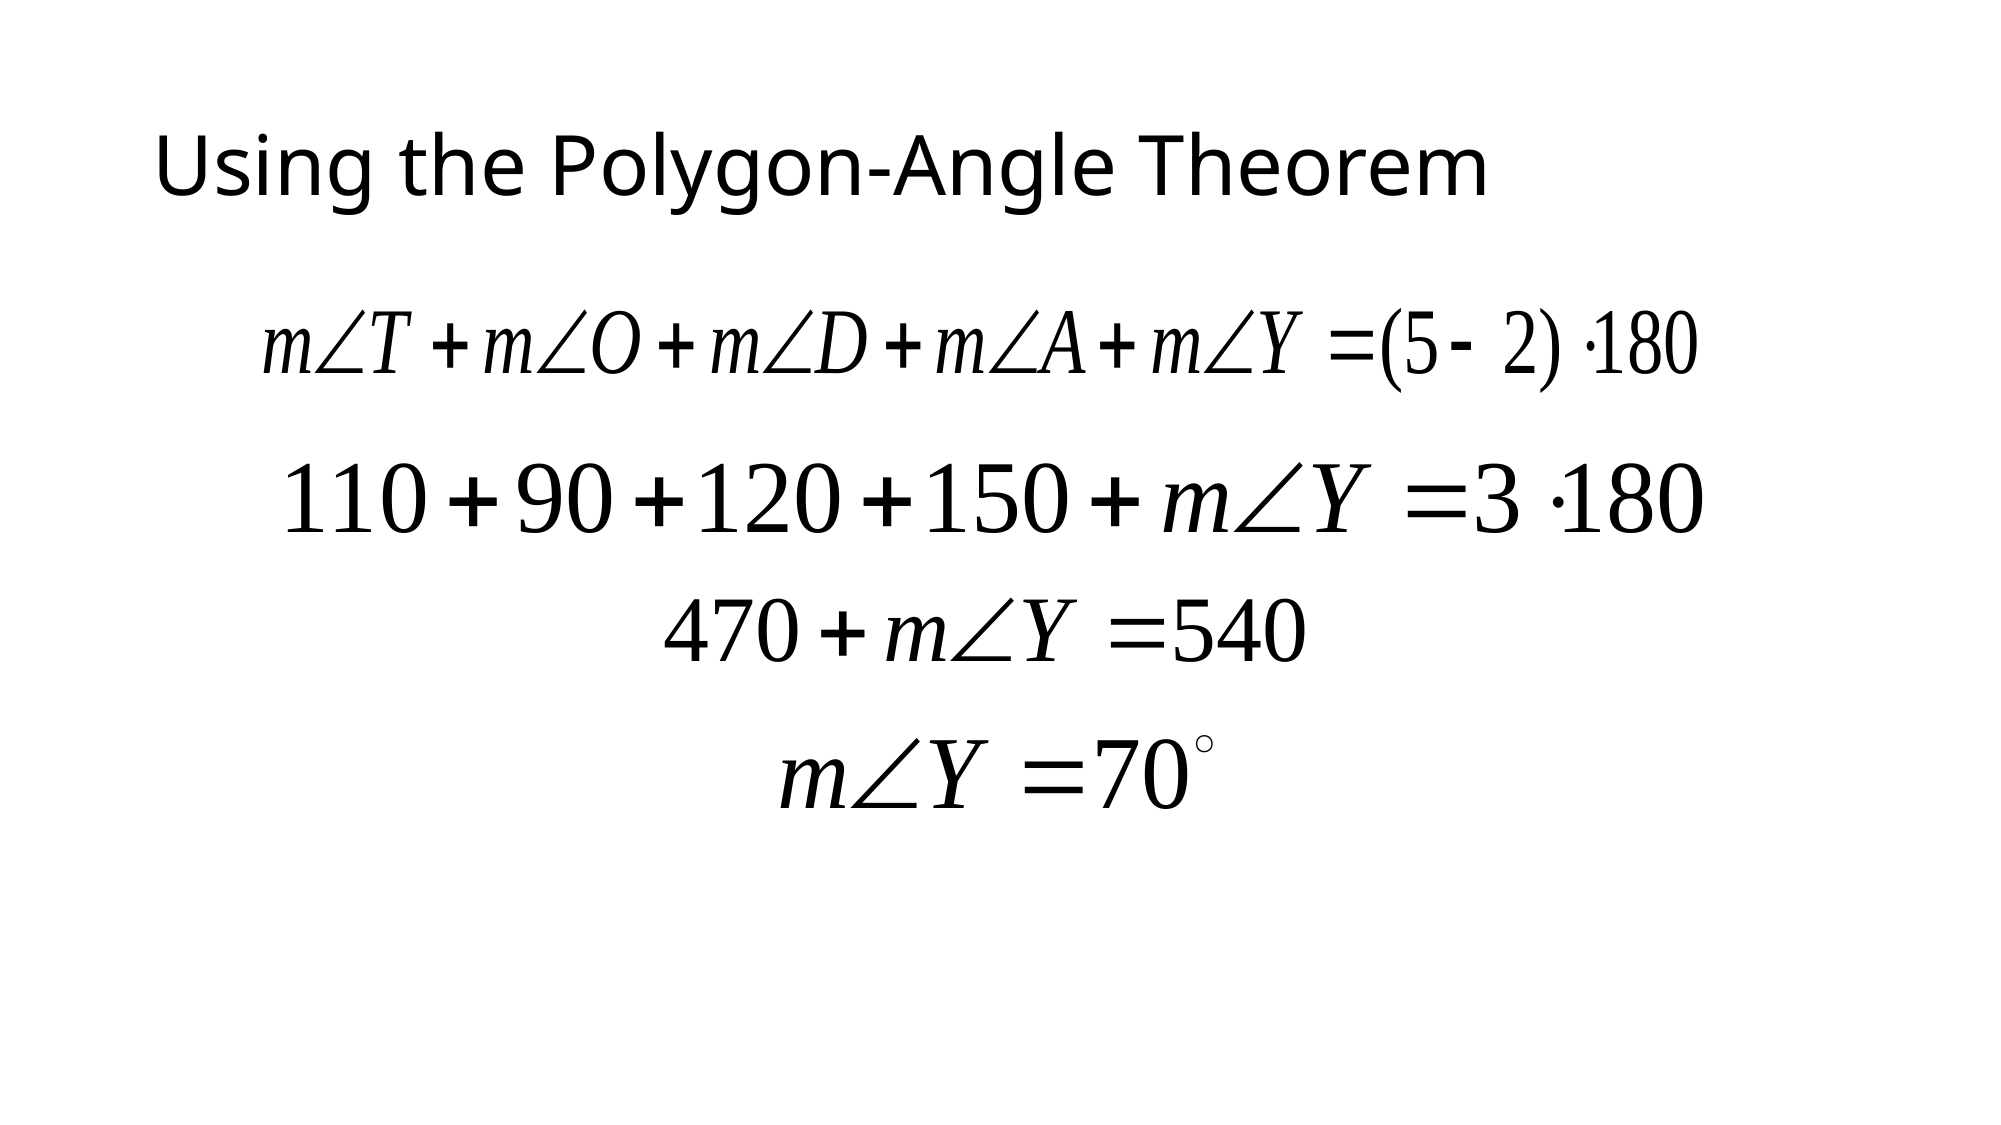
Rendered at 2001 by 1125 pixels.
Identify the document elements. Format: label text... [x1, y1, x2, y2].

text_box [649, 574, 1324, 685]
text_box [762, 695, 1238, 834]
title Using the Polygon-Angle Theorem [137, 59, 1863, 278]
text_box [679, 322, 830, 356]
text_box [274, 437, 1725, 558]
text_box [249, 287, 1713, 413]
